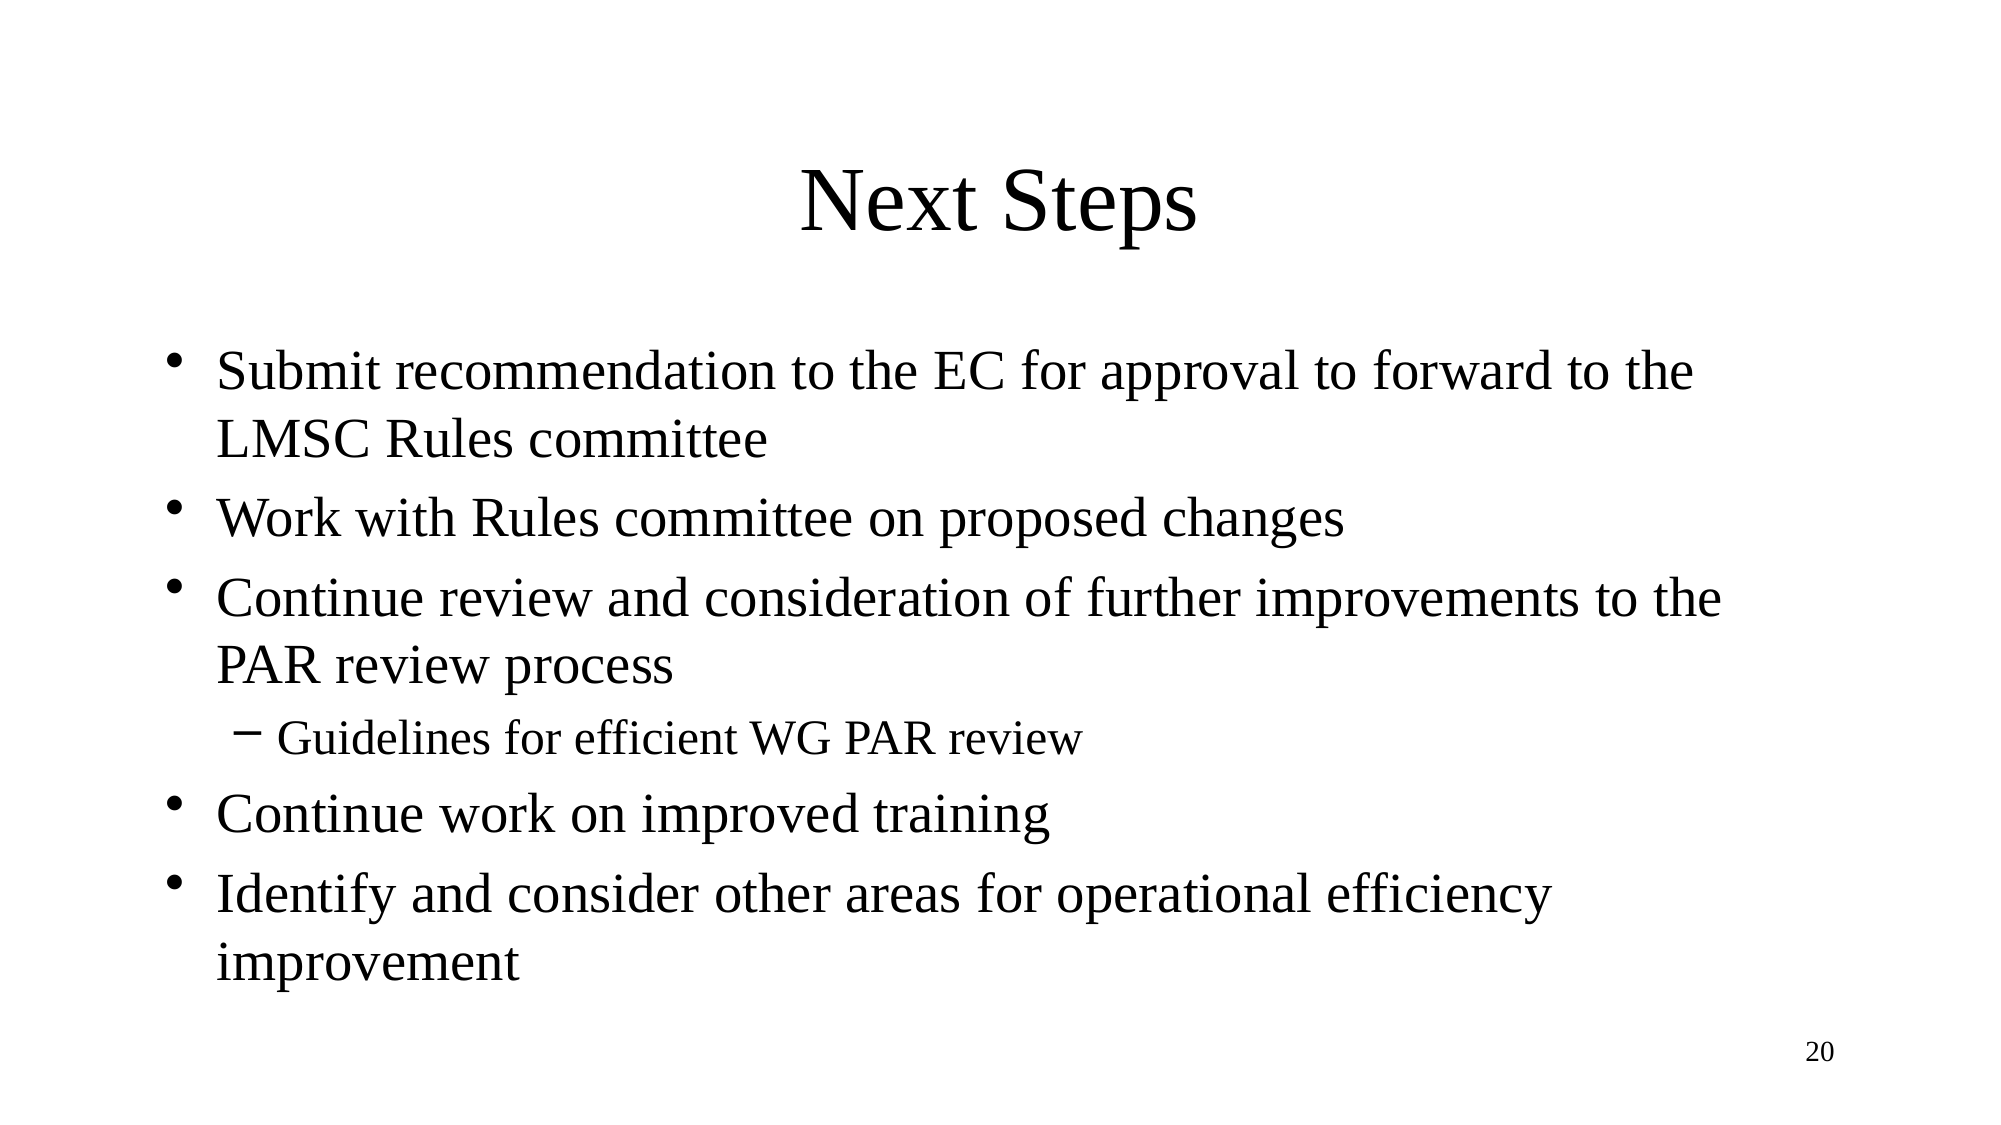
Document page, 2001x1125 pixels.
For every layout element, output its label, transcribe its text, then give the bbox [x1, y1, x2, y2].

title Next Steps [149, 99, 1851, 288]
list Submit recommendation to the EC for approval to forward to the LMSC Rules committee Work with Rules committee on proposed changes Continue review and consideration of further improvements to the PAR review process Guidelines for efficient WG PAR review Continue work on improved training Identify and consider other areas for operational efficiency improvement [149, 324, 1851, 1001]
slide_number 20 [1433, 1024, 1851, 1101]
